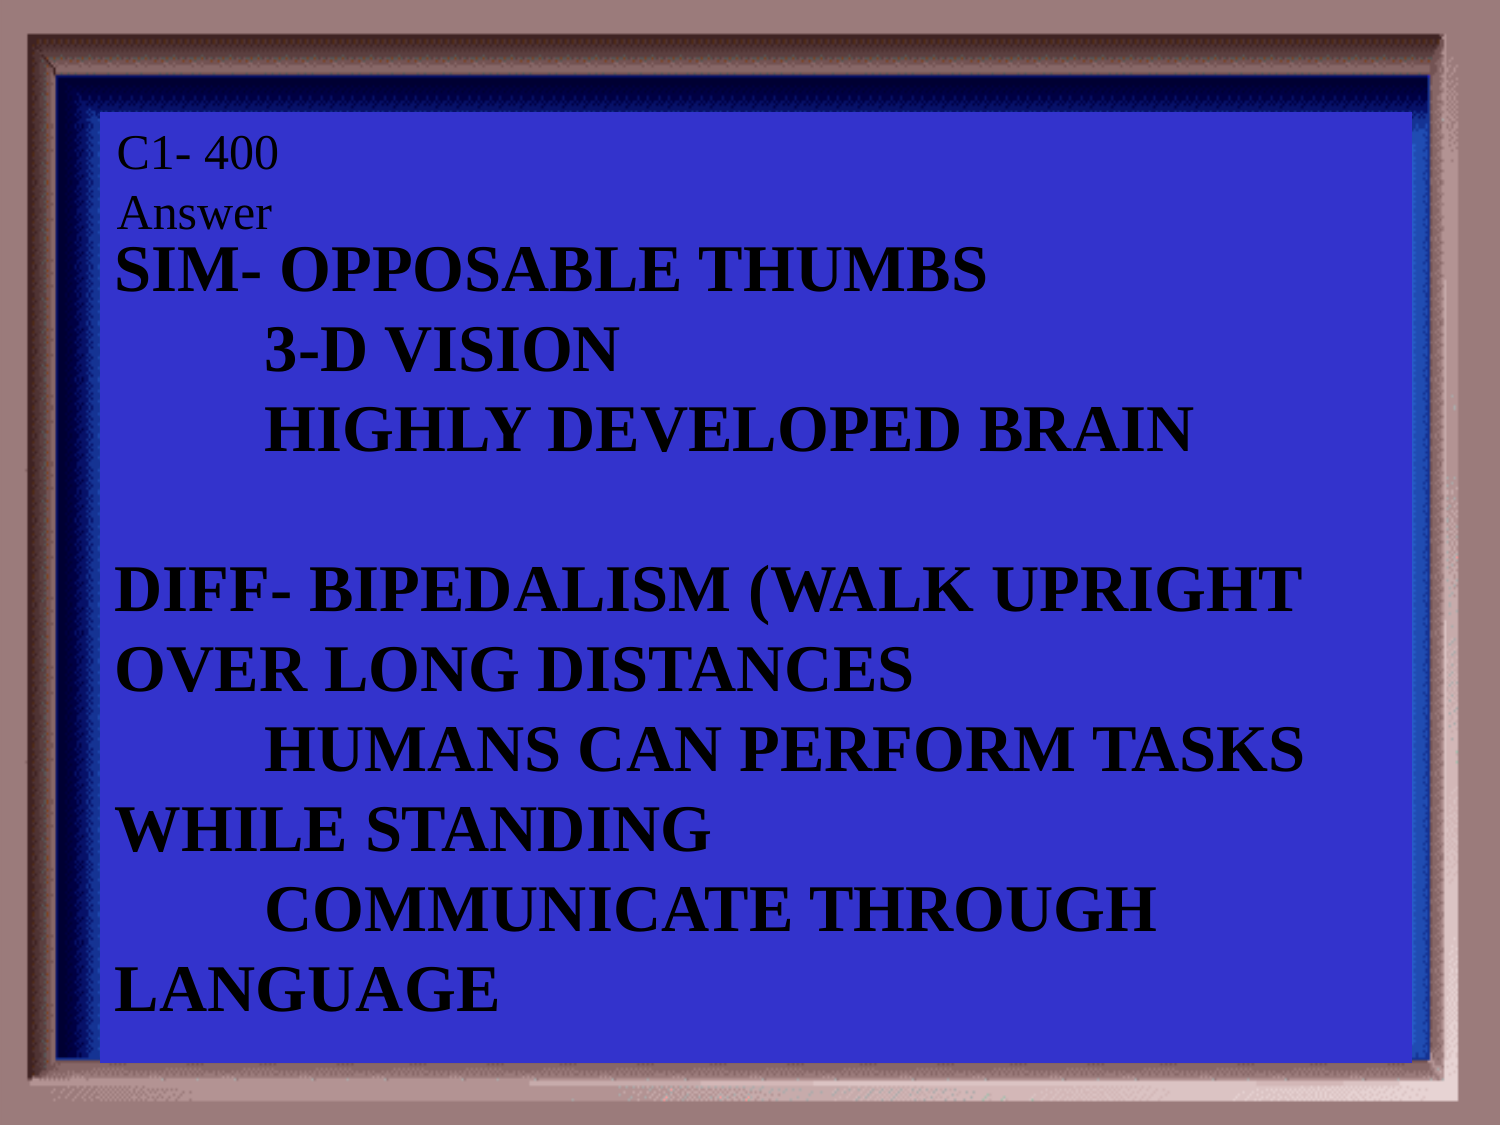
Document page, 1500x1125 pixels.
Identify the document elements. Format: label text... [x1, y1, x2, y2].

text_box C1- 400 Answer [101, 112, 295, 248]
text_box [295, 112, 1413, 1063]
picture [0, 0, 1500, 1125]
text_box Sim- Opposable thumbs 3-D vision Highly developed brain Diff- bipedalism (walk upright over long distances humans can perform tasks while standing Communicate through language [99, 137, 1400, 1125]
